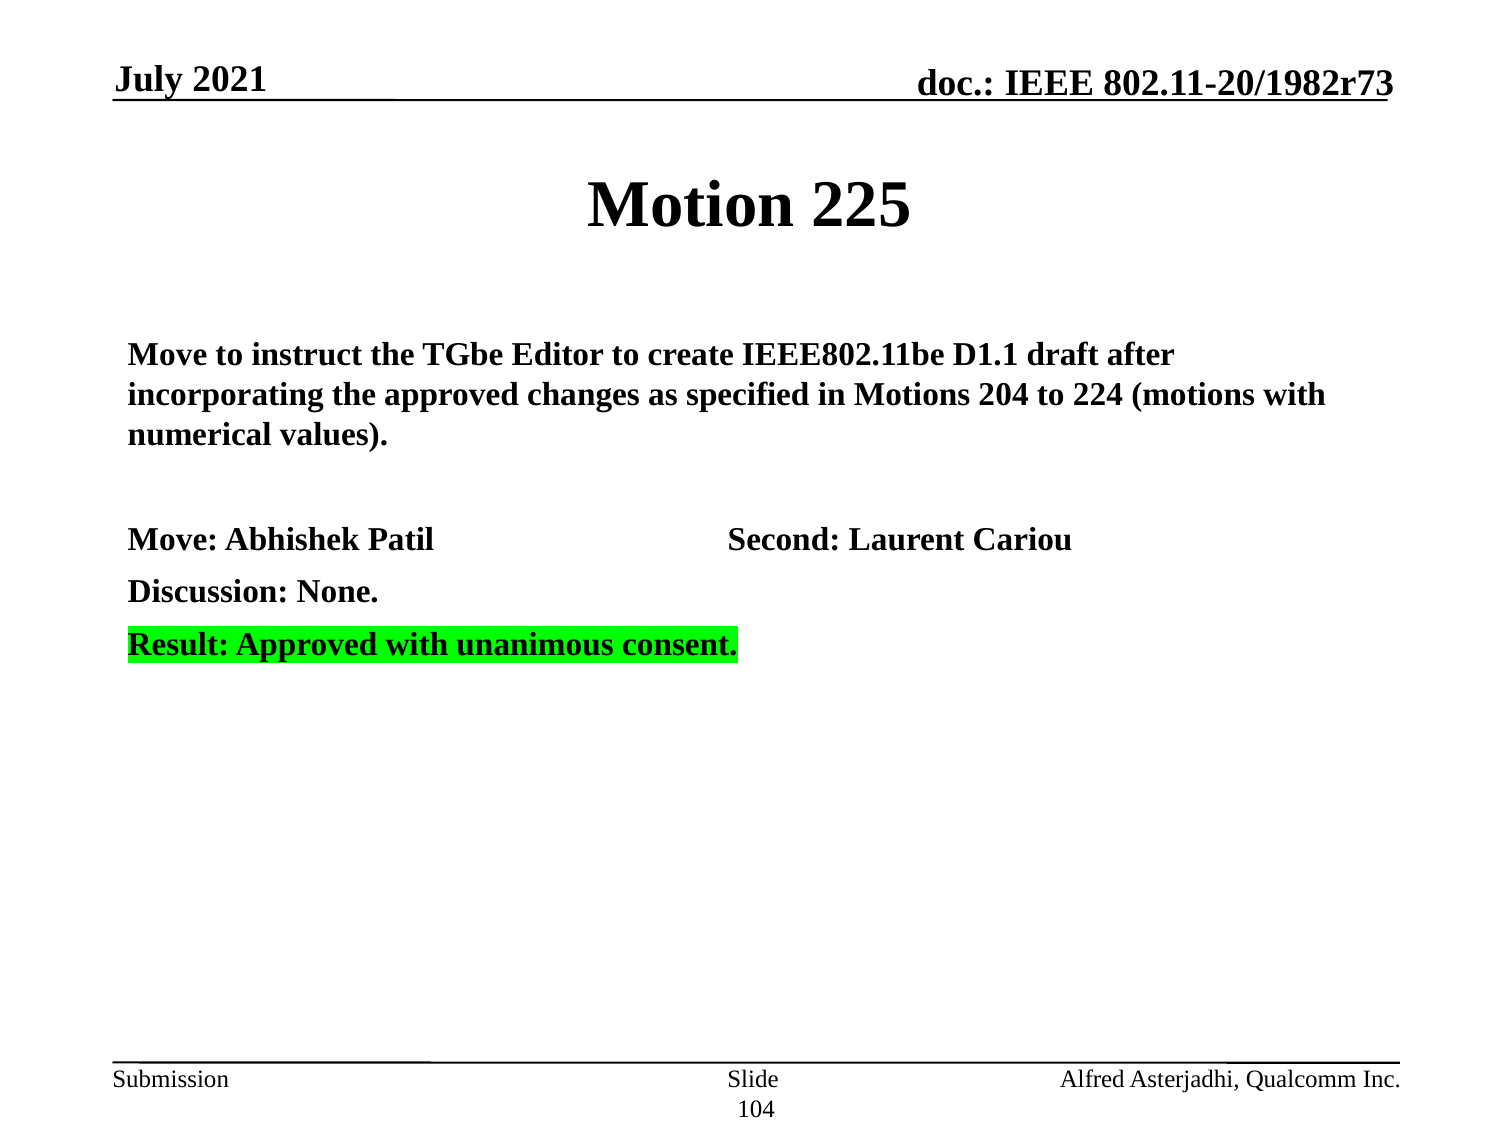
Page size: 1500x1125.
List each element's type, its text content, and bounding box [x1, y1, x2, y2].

list Move to instruct the TGbe Editor to create IEEE802.11be D1.1 draft after incorporating the approved changes as specified in Motions 204 to 224 (motions with numerical values). Move: Abhishek Patil Second: Laurent Cariou Discussion: None. Result: Approved with unanimous consent. [112, 324, 1388, 1000]
footer Alfred Asterjadhi, Qualcomm Inc. [878, 1061, 1402, 1093]
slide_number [114, 54, 423, 100]
slide_number Slide 104 [712, 1061, 800, 1123]
title Motion 225 [112, 112, 1388, 288]
